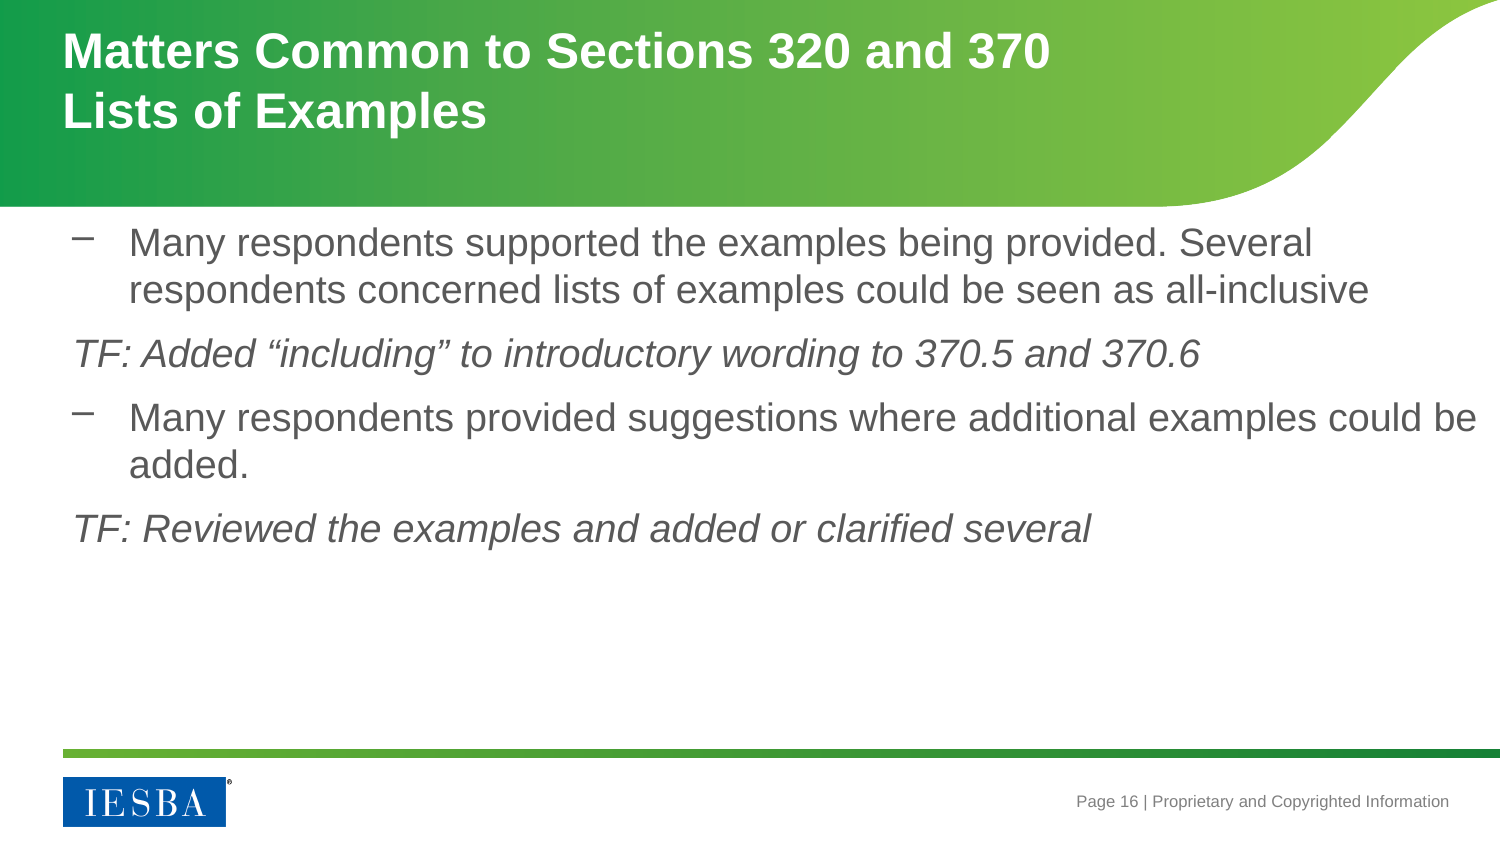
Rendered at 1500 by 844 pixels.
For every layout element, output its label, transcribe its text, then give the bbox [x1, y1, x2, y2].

title Matters Common to Sections 320 and 370 Lists of Examples [62, 75, 1300, 142]
picture [0, 0, 1500, 207]
list Many respondents supported the examples being provided. Several respondents concerned lists of examples could be seen as all-inclusive TF: Added “including” to introductory wording to 370.5 and 370.6 Many respondents provided suggestions where additional examples could be added. TF: Reviewed the examples and added or clarified several [0, 209, 1500, 747]
picture [63, 777, 232, 827]
